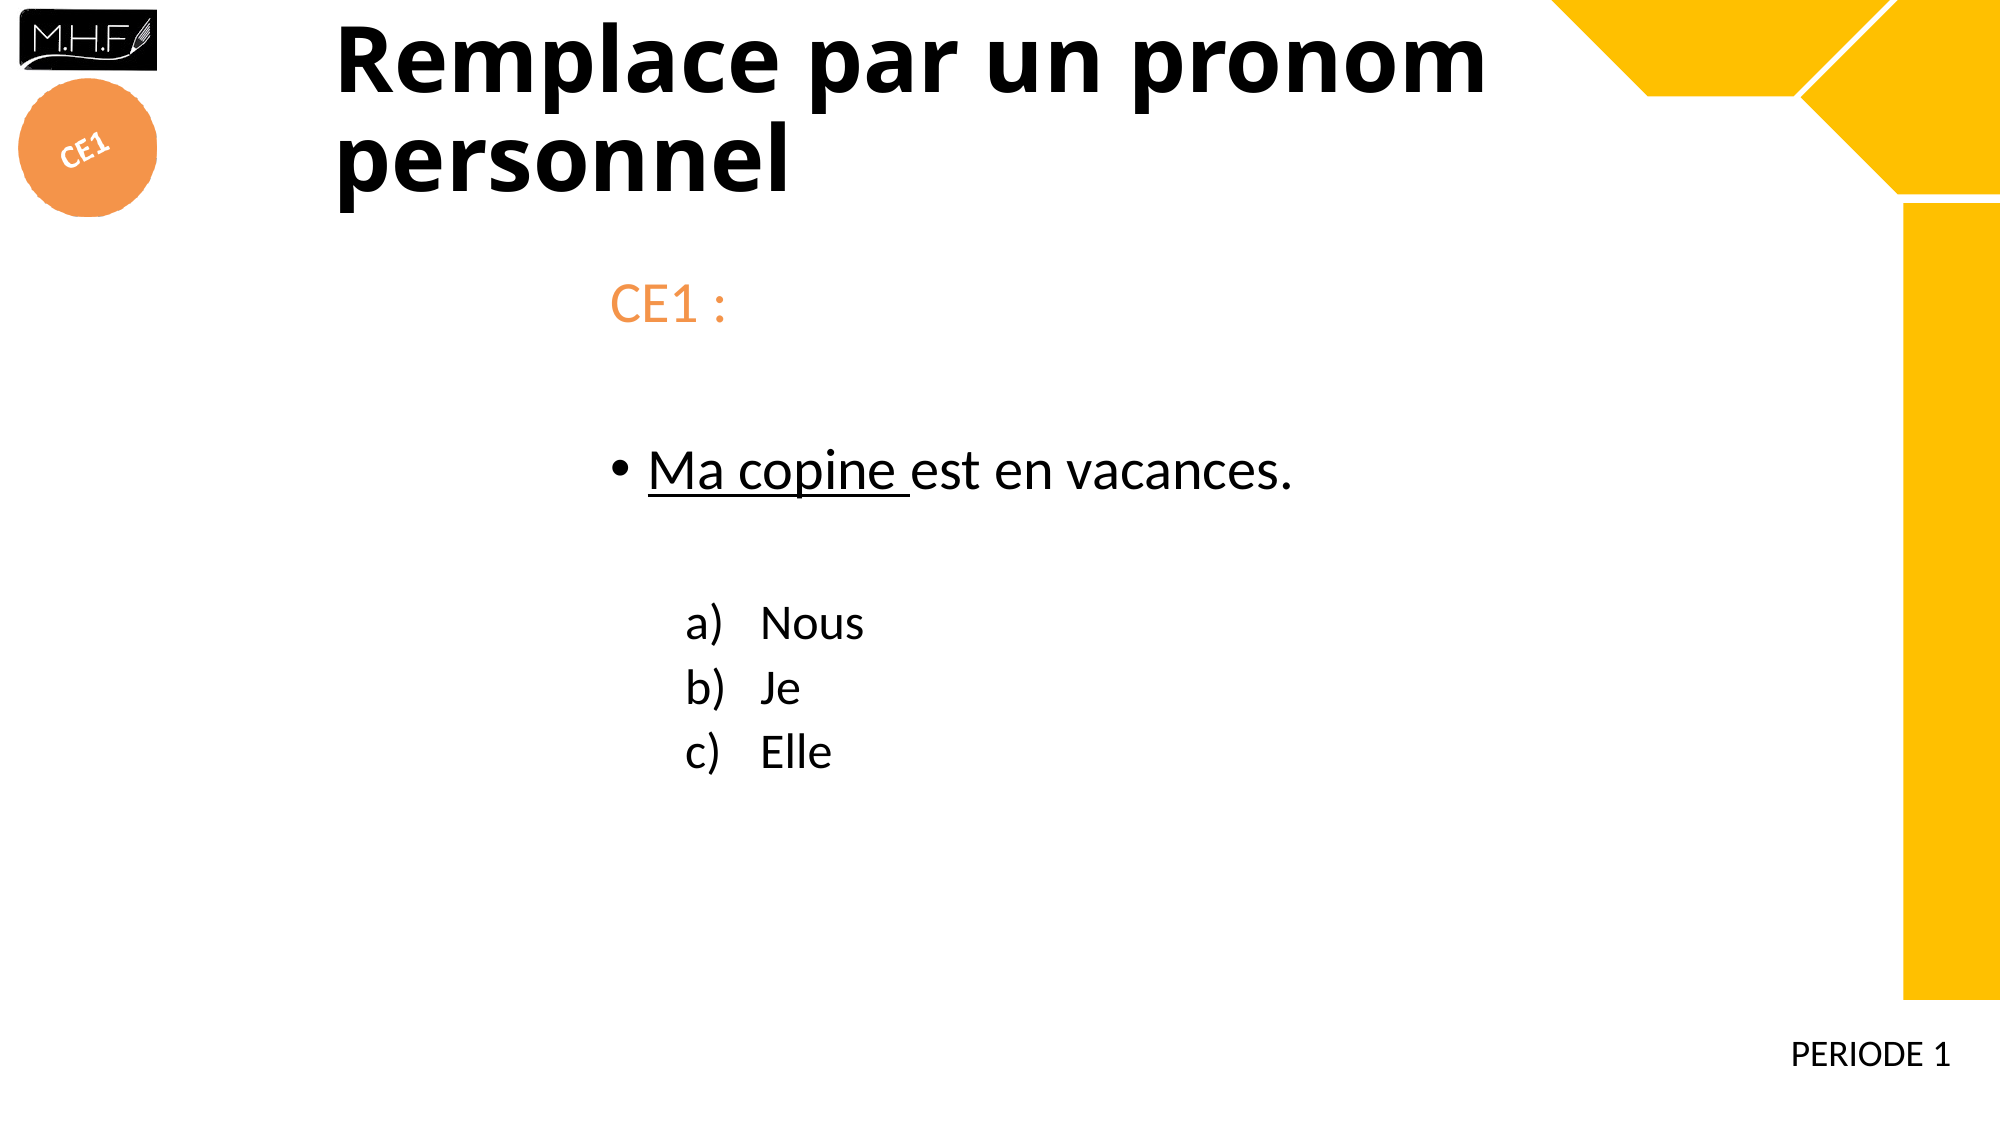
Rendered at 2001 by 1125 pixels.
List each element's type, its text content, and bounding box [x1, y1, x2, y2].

text_box [1799, 0, 2000, 196]
title Remplace par un pronom personnel [318, 3, 1865, 221]
text_box [1902, 202, 2000, 1001]
text_box [1549, 0, 1892, 98]
list CE1 : Ma copine est en vacances. Nous Je Elle [595, 264, 1405, 979]
text_box PERIODE 1 [1362, 1021, 1967, 1125]
picture [18, 78, 157, 218]
picture [16, 7, 157, 74]
